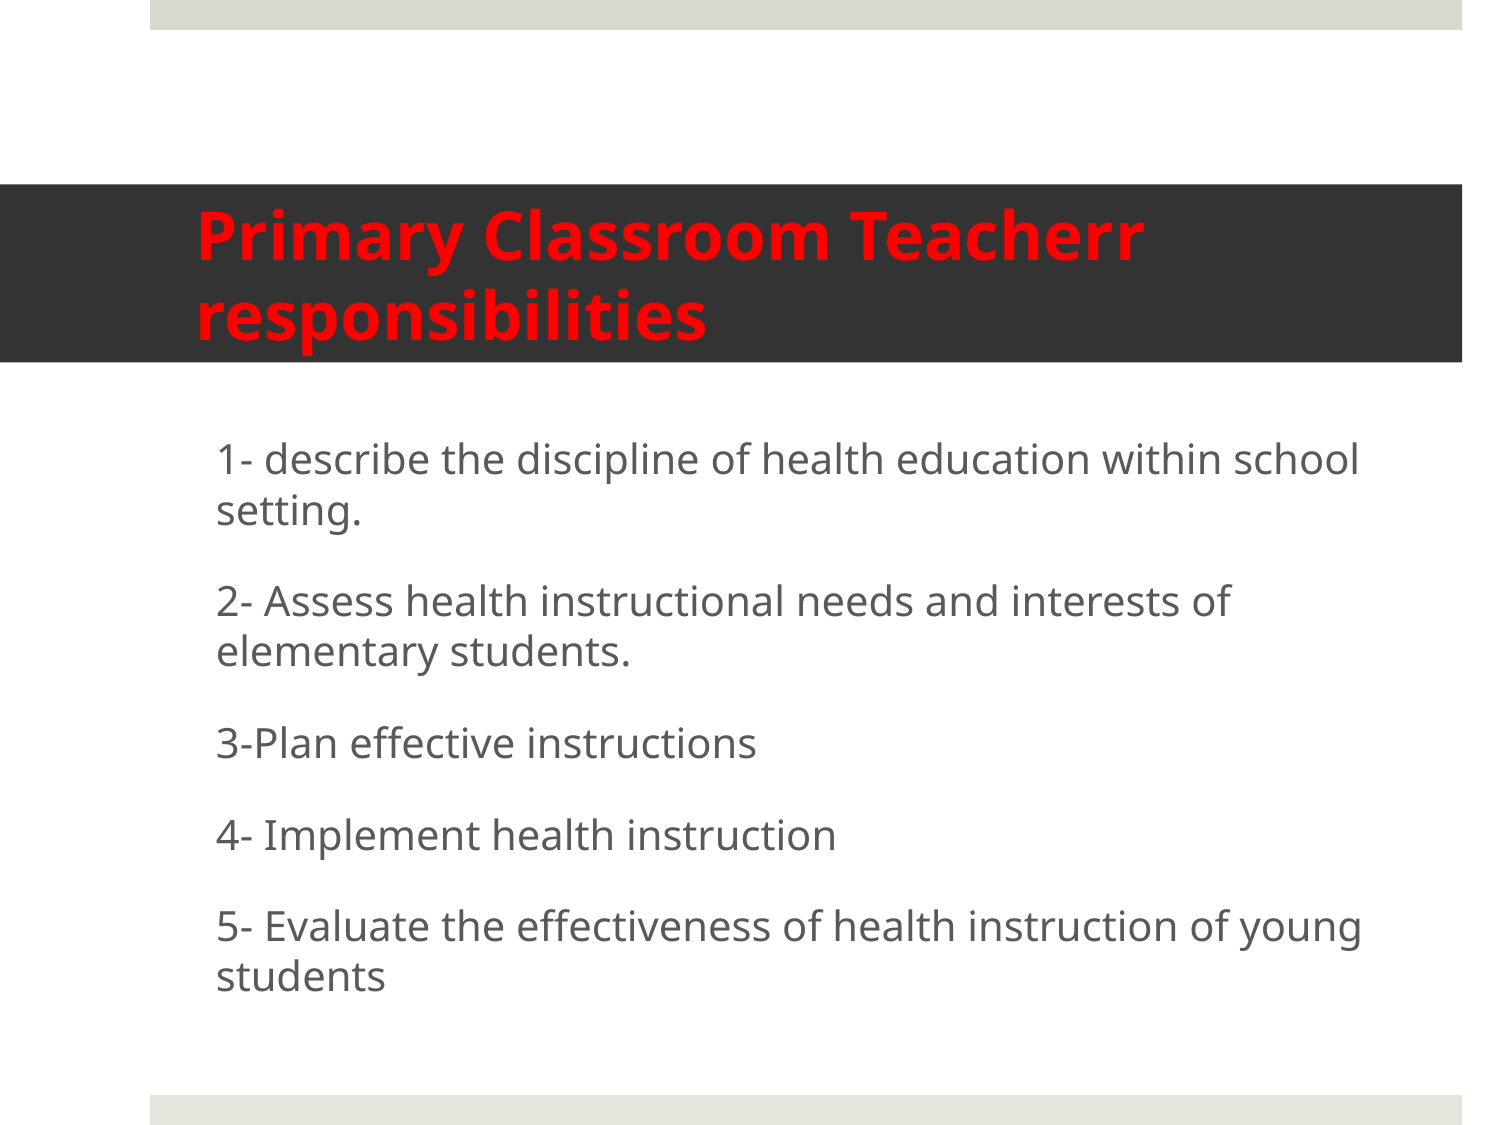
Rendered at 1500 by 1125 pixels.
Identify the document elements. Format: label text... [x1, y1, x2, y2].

list 1- describe the discipline of health education within school setting. 2- Assess health instructional needs and interests of elementary students. 3-Plan effective instructions 4- Implement health instruction 5- Evaluate the effectiveness of health instruction of young students [182, 425, 1432, 1028]
title Primary Classroom Teacherr responsibilities [0, 184, 1463, 363]
